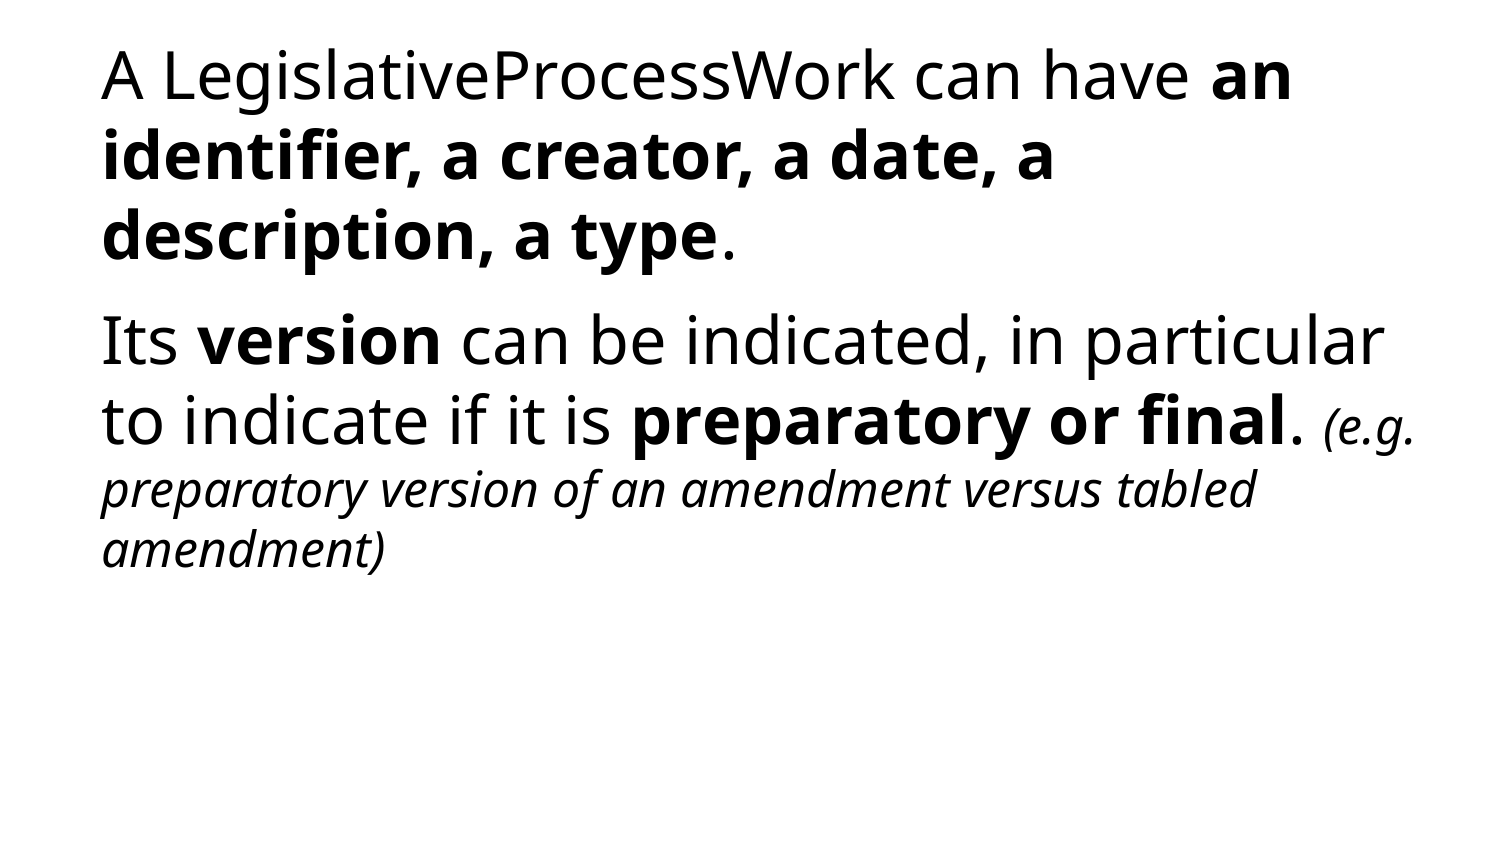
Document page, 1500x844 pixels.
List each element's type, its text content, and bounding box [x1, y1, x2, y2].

text_box A LegislativeProcessWork can have an identifier, a creator, a date, a description, a type. Its version can be indicated, in particular to indicate if it is preparatory or final. (e.g. preparatory version of an amendment versus tabled amendment) [86, 25, 1434, 690]
